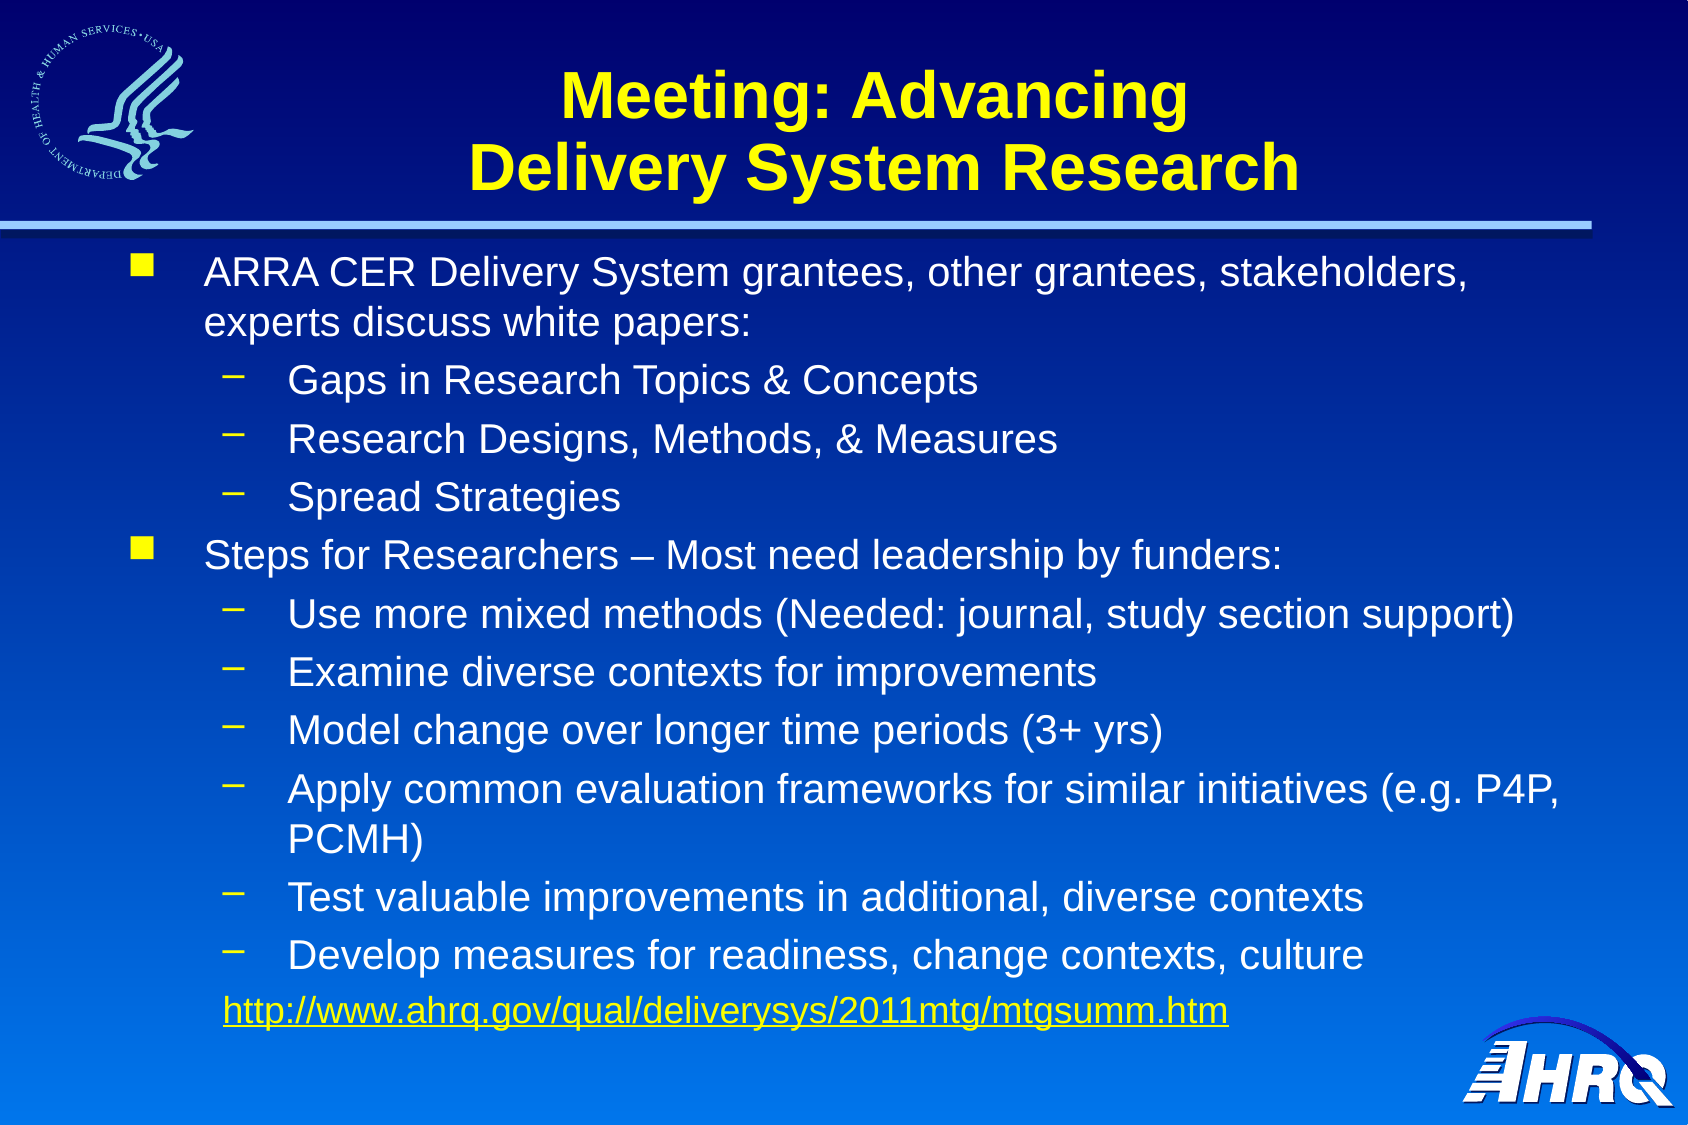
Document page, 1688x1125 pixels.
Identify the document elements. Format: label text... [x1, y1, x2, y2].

list ARRA CER Delivery System grantees, other grantees, stakeholders, experts discuss white papers: Gaps in Research Topics & Concepts Research Designs, Methods, & Measures Spread Strategies Steps for Researchers – Most need leadership by funders: Use more mixed methods (Needed: journal, study section support) Examine diverse contexts for improvements Model change over longer time periods (3+ yrs) Apply common evaluation frameworks for similar initiatives (e.g. P4P, PCMH) Test valuable improvements in additional, diverse contexts Develop measures for readiness, change contexts, culture http://www.ahrq.gov/qual/deliverysys/2011mtg/mtgsumm.htm [111, 236, 1588, 1101]
title Meeting: Advancing Delivery System Research [266, 60, 1504, 213]
